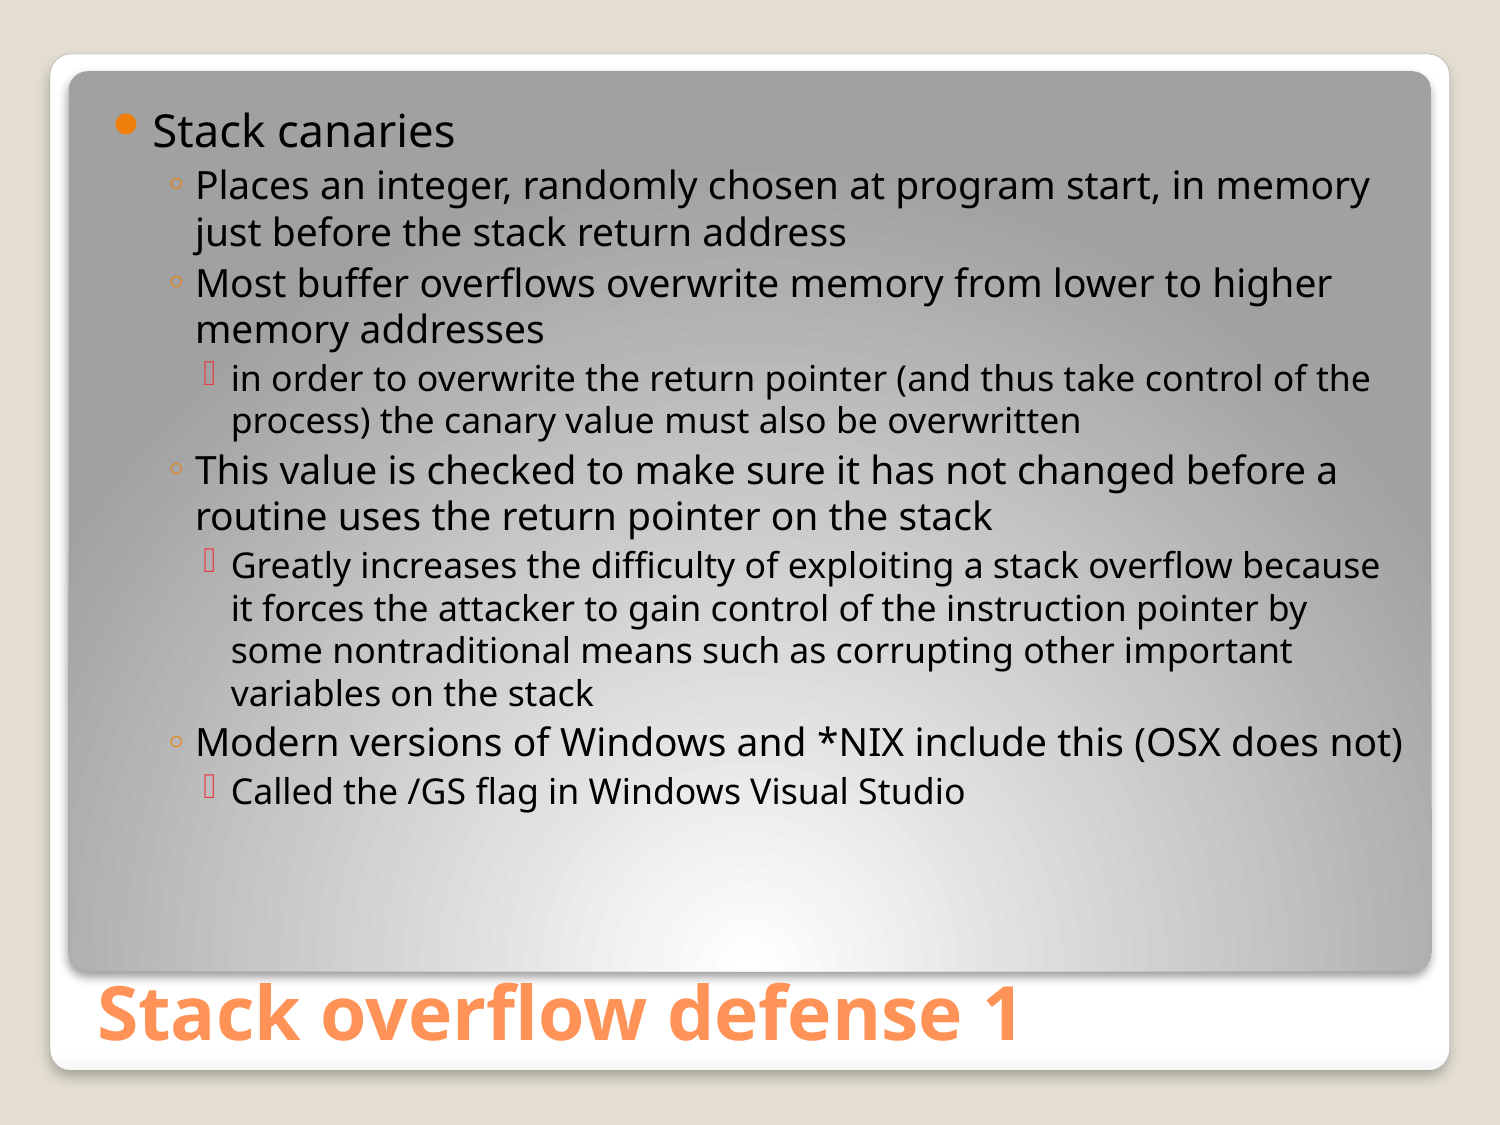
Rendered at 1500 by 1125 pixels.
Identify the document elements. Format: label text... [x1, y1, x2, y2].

title Stack overflow defense 1 [82, 947, 1425, 1063]
list Stack canaries Places an integer, randomly chosen at program start, in memory just before the stack return address Most buffer overflows overwrite memory from lower to higher memory addresses in order to overwrite the return pointer (and thus take control of the process) the canary value must also be overwritten This value is checked to make sure it has not changed before a routine uses the return pointer on the stack Greatly increases the difficulty of exploiting a stack overflow because it forces the attacker to gain control of the instruction pointer by some nontraditional means such as corrupting other important variables on the stack Modern versions of Windows and *NIX include this (OSX does not) Called the /GS flag in Windows Visual Studio [82, 86, 1425, 838]
